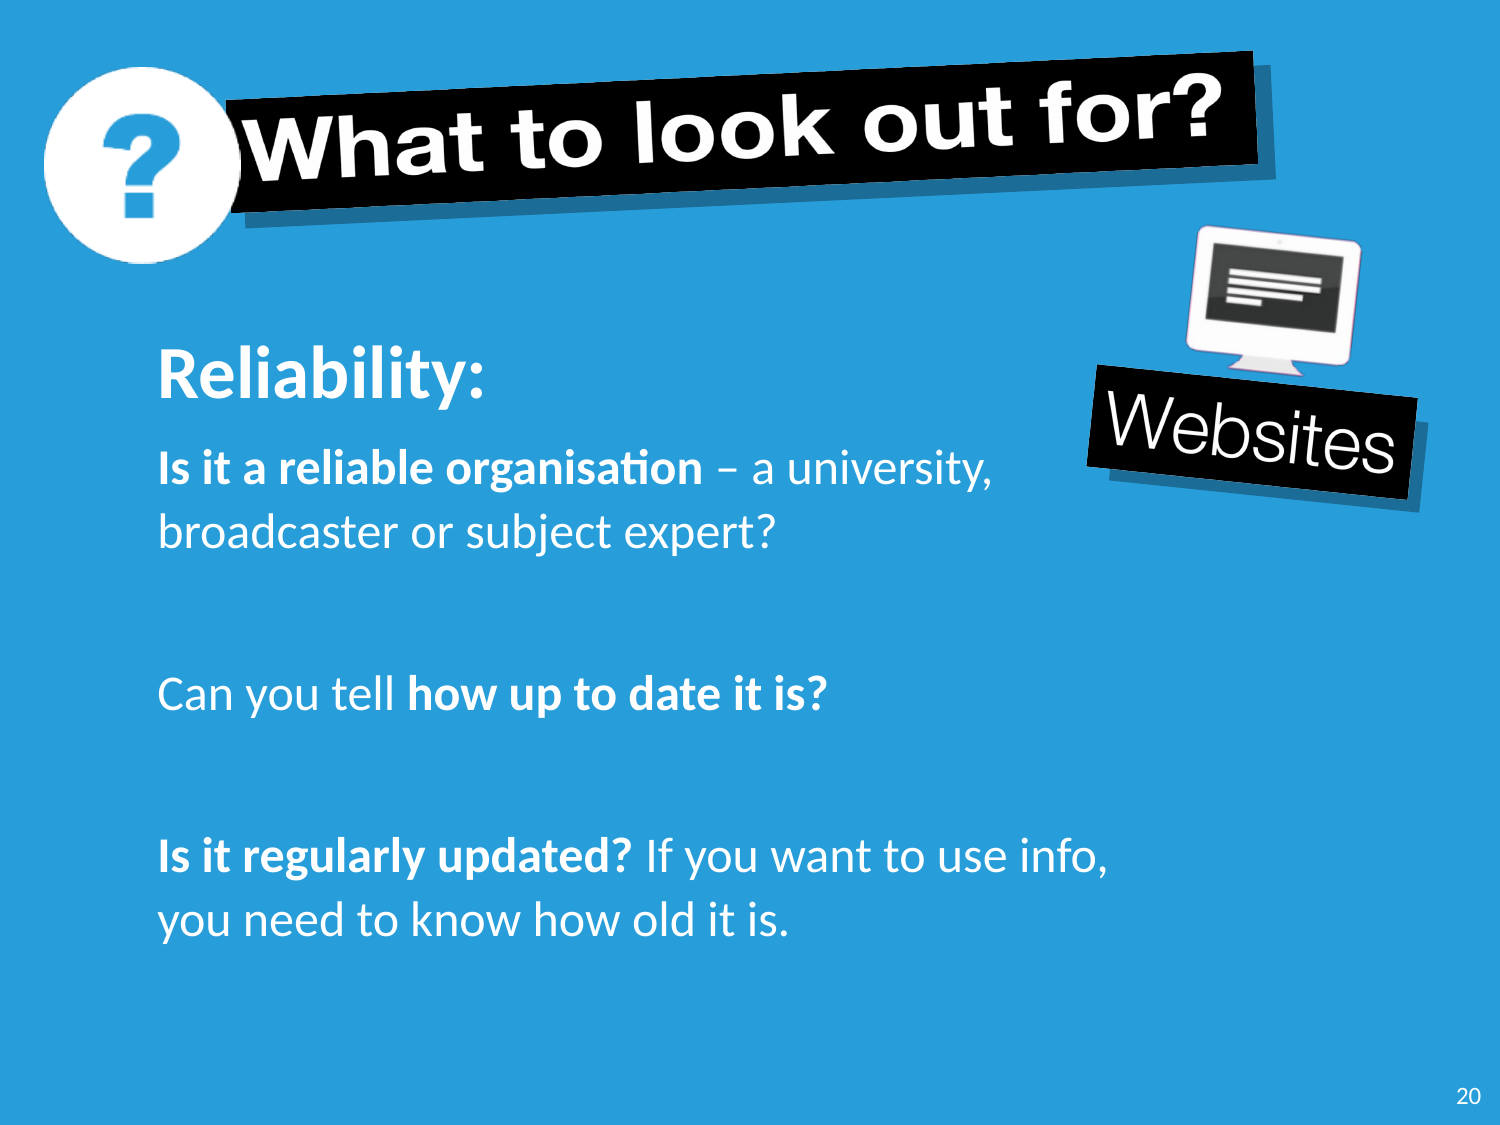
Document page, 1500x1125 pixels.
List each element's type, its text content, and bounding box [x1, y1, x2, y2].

text_box Reliability: Is it a reliable organisation – a university, broadcaster or subject expert? Can you tell how up to date it is? Is it regularly updated? If you want to use info, you need to know how old it is. [142, 496, 1135, 954]
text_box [44, 67, 1426, 496]
slide_number 20 [1159, 1065, 1497, 1125]
picture [930, 51, 1253, 67]
